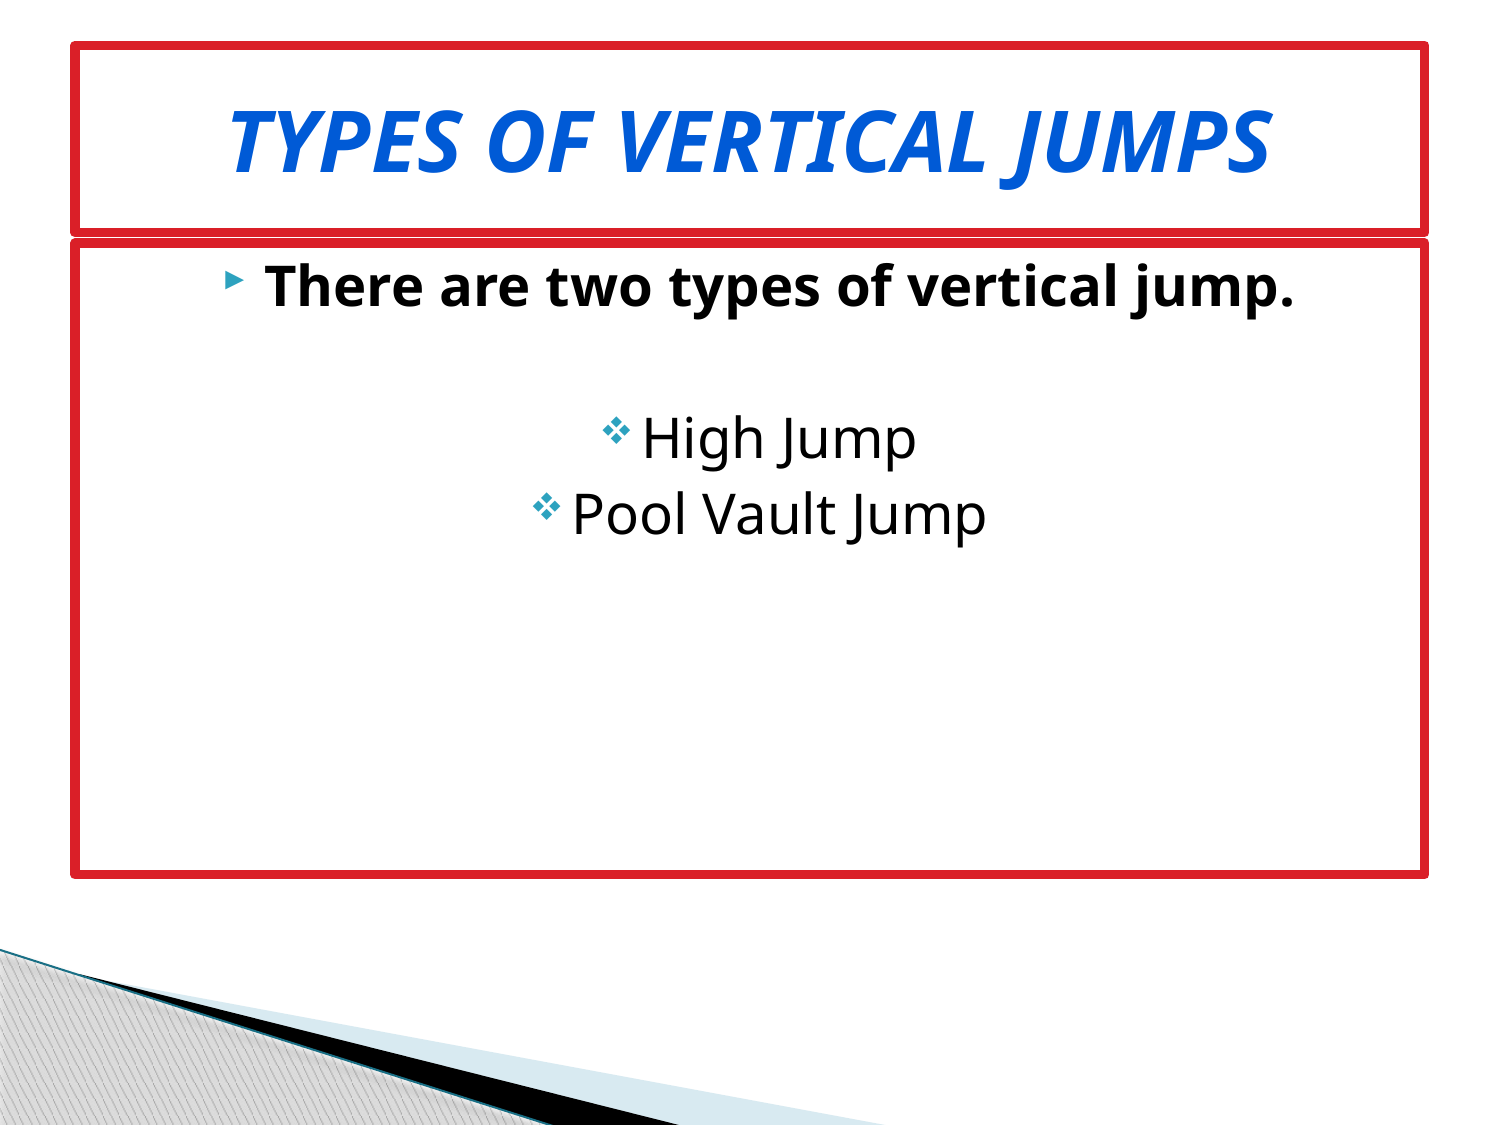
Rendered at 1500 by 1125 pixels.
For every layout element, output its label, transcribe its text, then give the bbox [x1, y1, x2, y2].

title Types of Vertical Jumps [70, 41, 1429, 237]
list There are two types of vertical jump. High Jump Pool Vault Jump [70, 238, 1429, 879]
